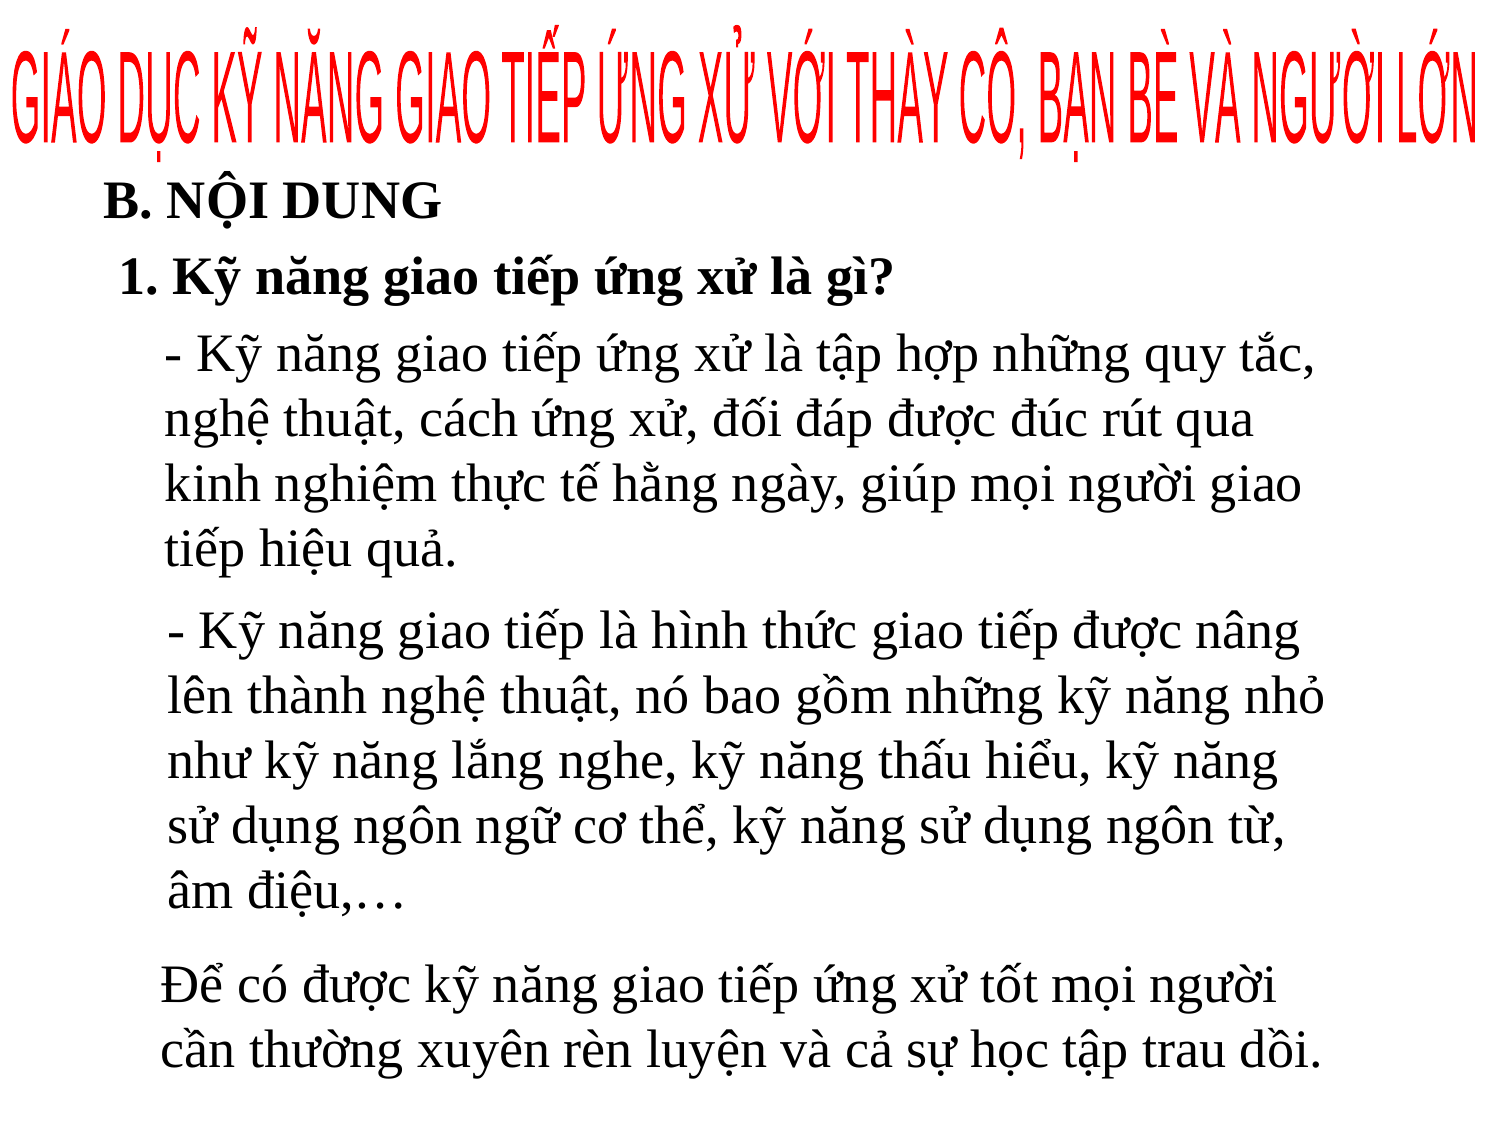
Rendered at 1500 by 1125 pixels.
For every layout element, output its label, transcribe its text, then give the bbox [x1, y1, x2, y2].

text_box - Kỹ năng giao tiếp là hình thức giao tiếp được nâng lên thành nghệ thuật, nó bao gồm những kỹ năng nhỏ như kỹ năng lắng nghe, kỹ năng thấu hiểu, kỹ năng sử dụng ngôn ngữ cơ thể, kỹ năng sử dụng ngôn từ, âm điệu,… [152, 587, 1350, 927]
text_box B. NỘI DUNG [89, 156, 459, 237]
text_box 1. Kỹ năng giao tiếp ứng xử là gì? [103, 232, 912, 313]
text_box - Kỹ năng giao tiếp ứng xử là tập hợp những quy tắc, nghệ thuật, cách ứng xử, đối đáp được đúc rút qua kinh nghiệm thực tế hằng ngày, giúp mọi người giao tiếp hiệu quả. [149, 309, 1350, 585]
text_box Để có được kỹ năng giao tiếp ứng xử tốt mọi người cần thường xuyên rèn luyện và cả sự học tập trau dồi. [146, 941, 1350, 1086]
